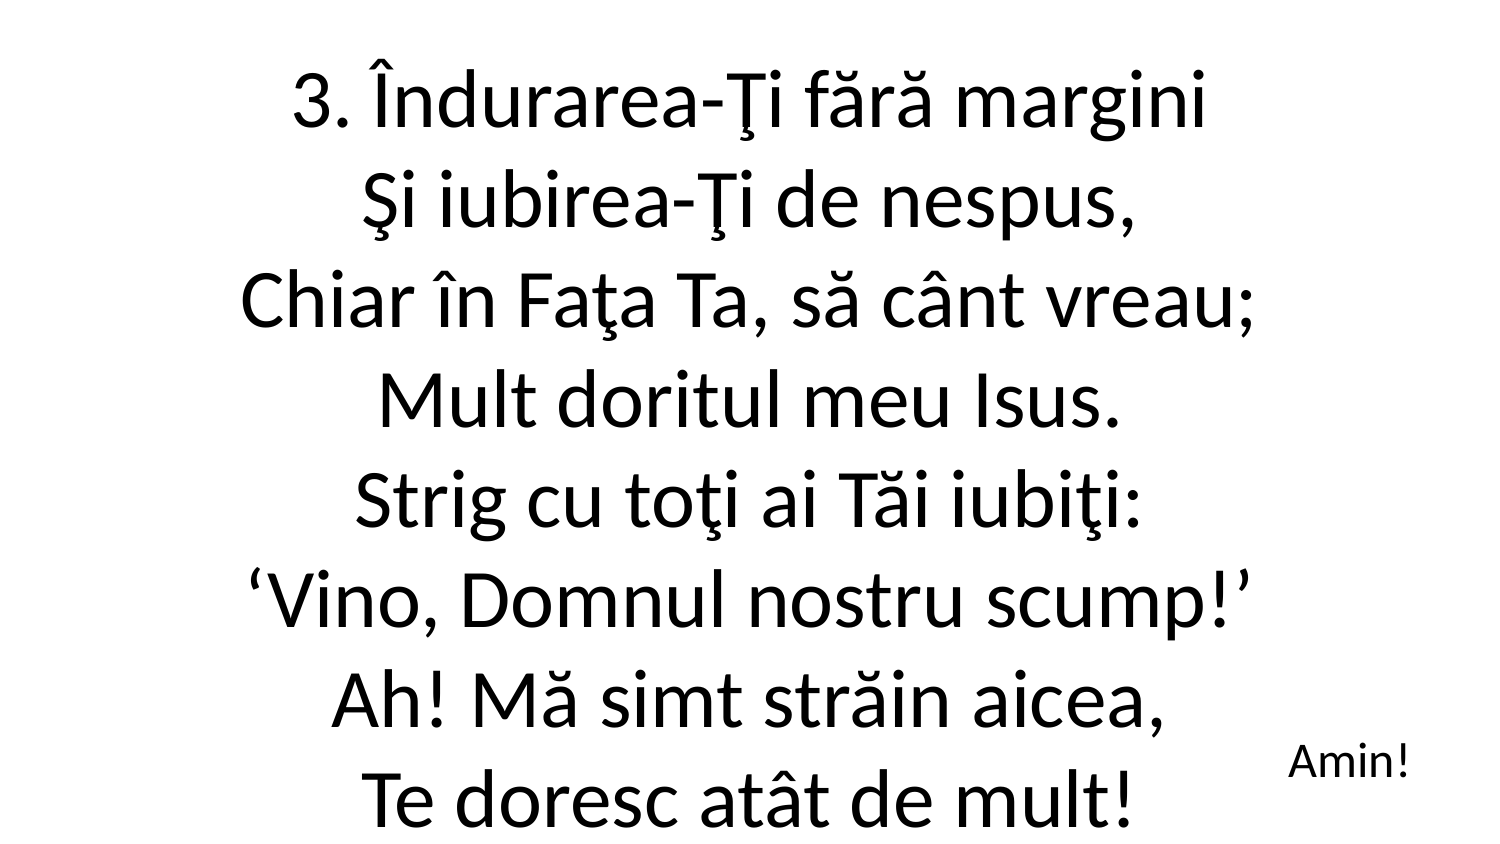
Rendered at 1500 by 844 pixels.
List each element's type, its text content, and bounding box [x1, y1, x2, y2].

text_box Amin! [1273, 674, 1427, 795]
text_box 3. Îndurarea-Ţi fără margini Şi iubirea-Ţi de nespus, Chiar în Faţa Ta, să cânt vreau; Mult doritul meu Isus. Strig cu toţi ai Tăi iubiţi: ‘Vino, Domnul nostru scump!’ Ah! Mă simt străin aicea, Te doresc atât de mult! [225, 0, 1275, 844]
